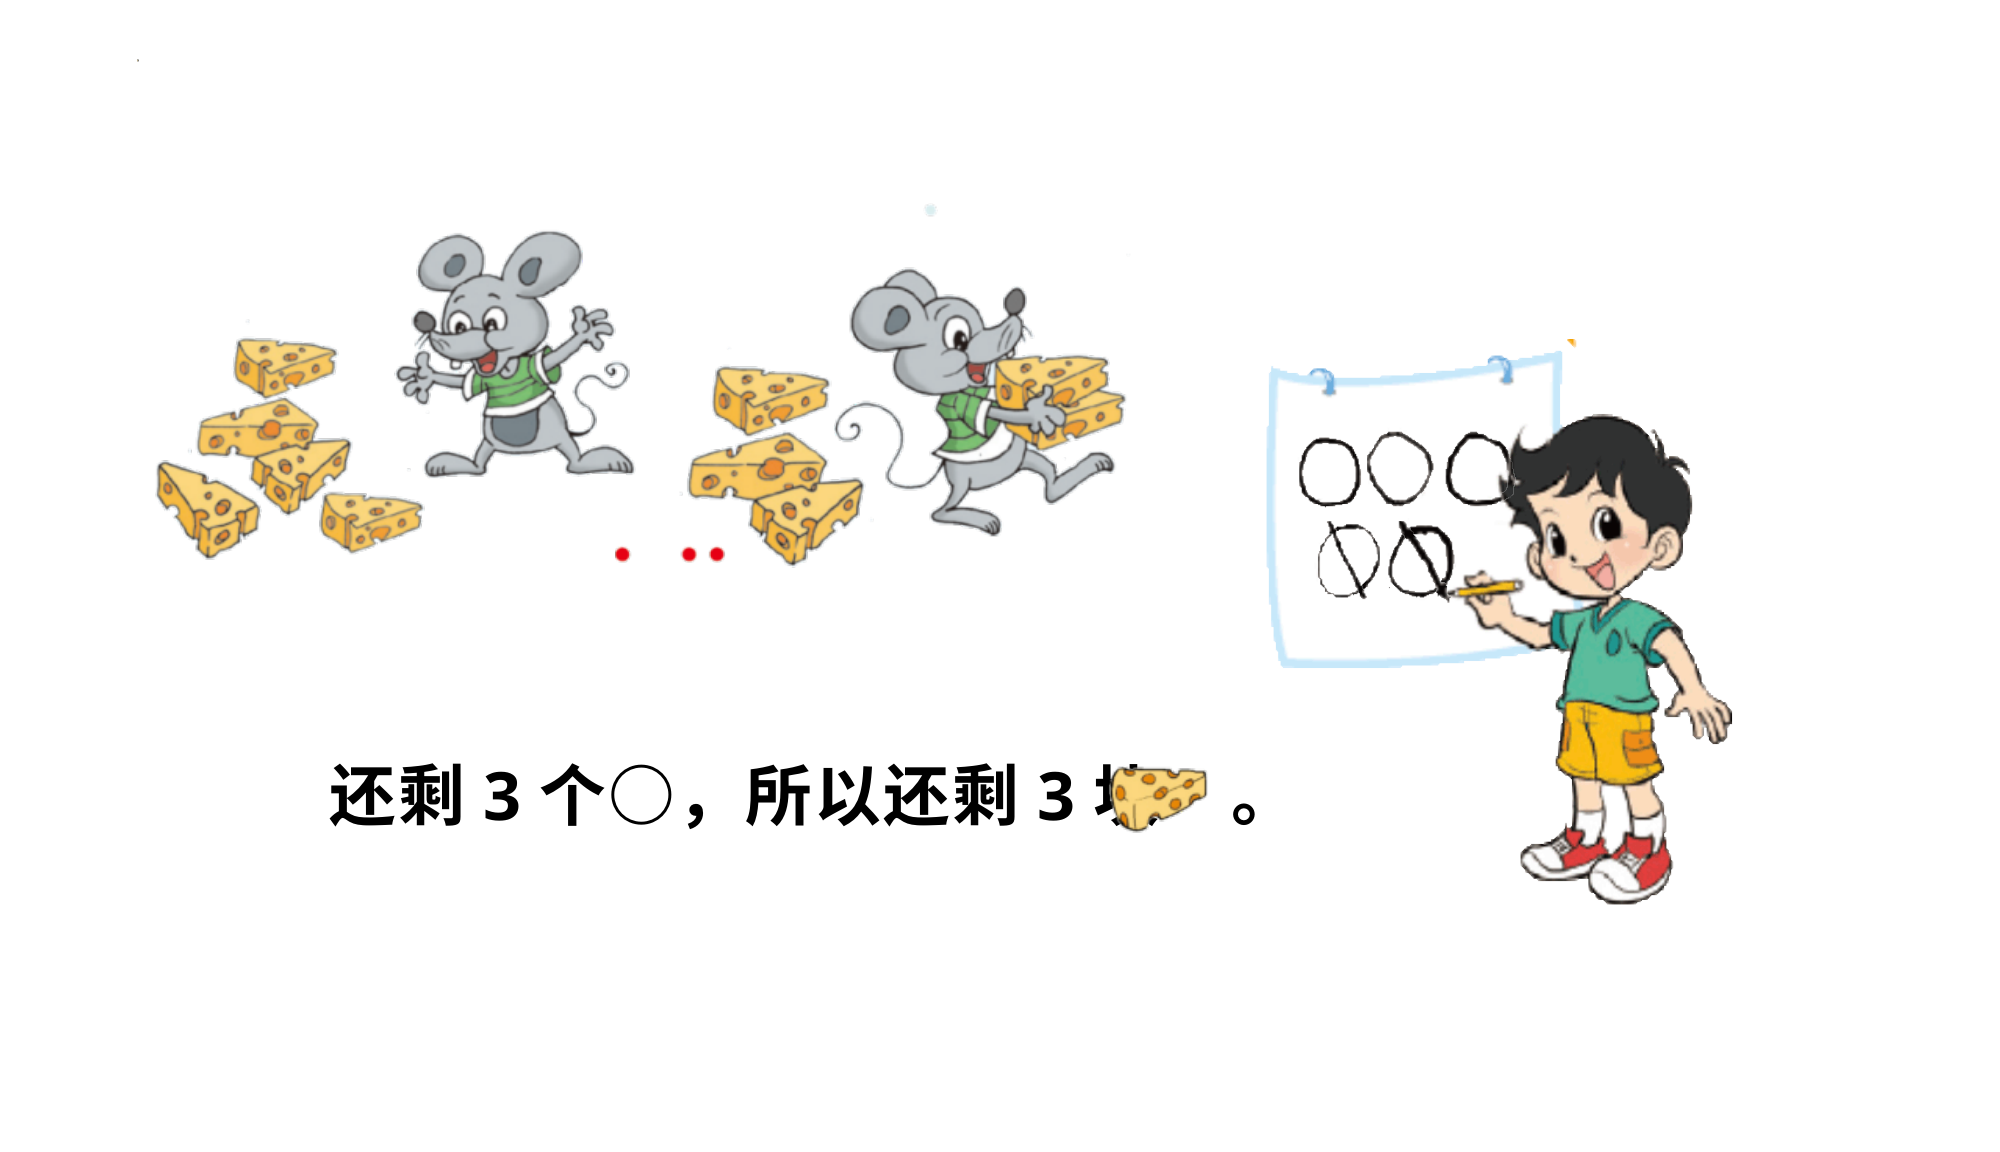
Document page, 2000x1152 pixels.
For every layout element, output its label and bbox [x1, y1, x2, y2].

text_box [314, 746, 1274, 843]
picture [1235, 339, 1751, 920]
picture [93, 188, 1160, 599]
